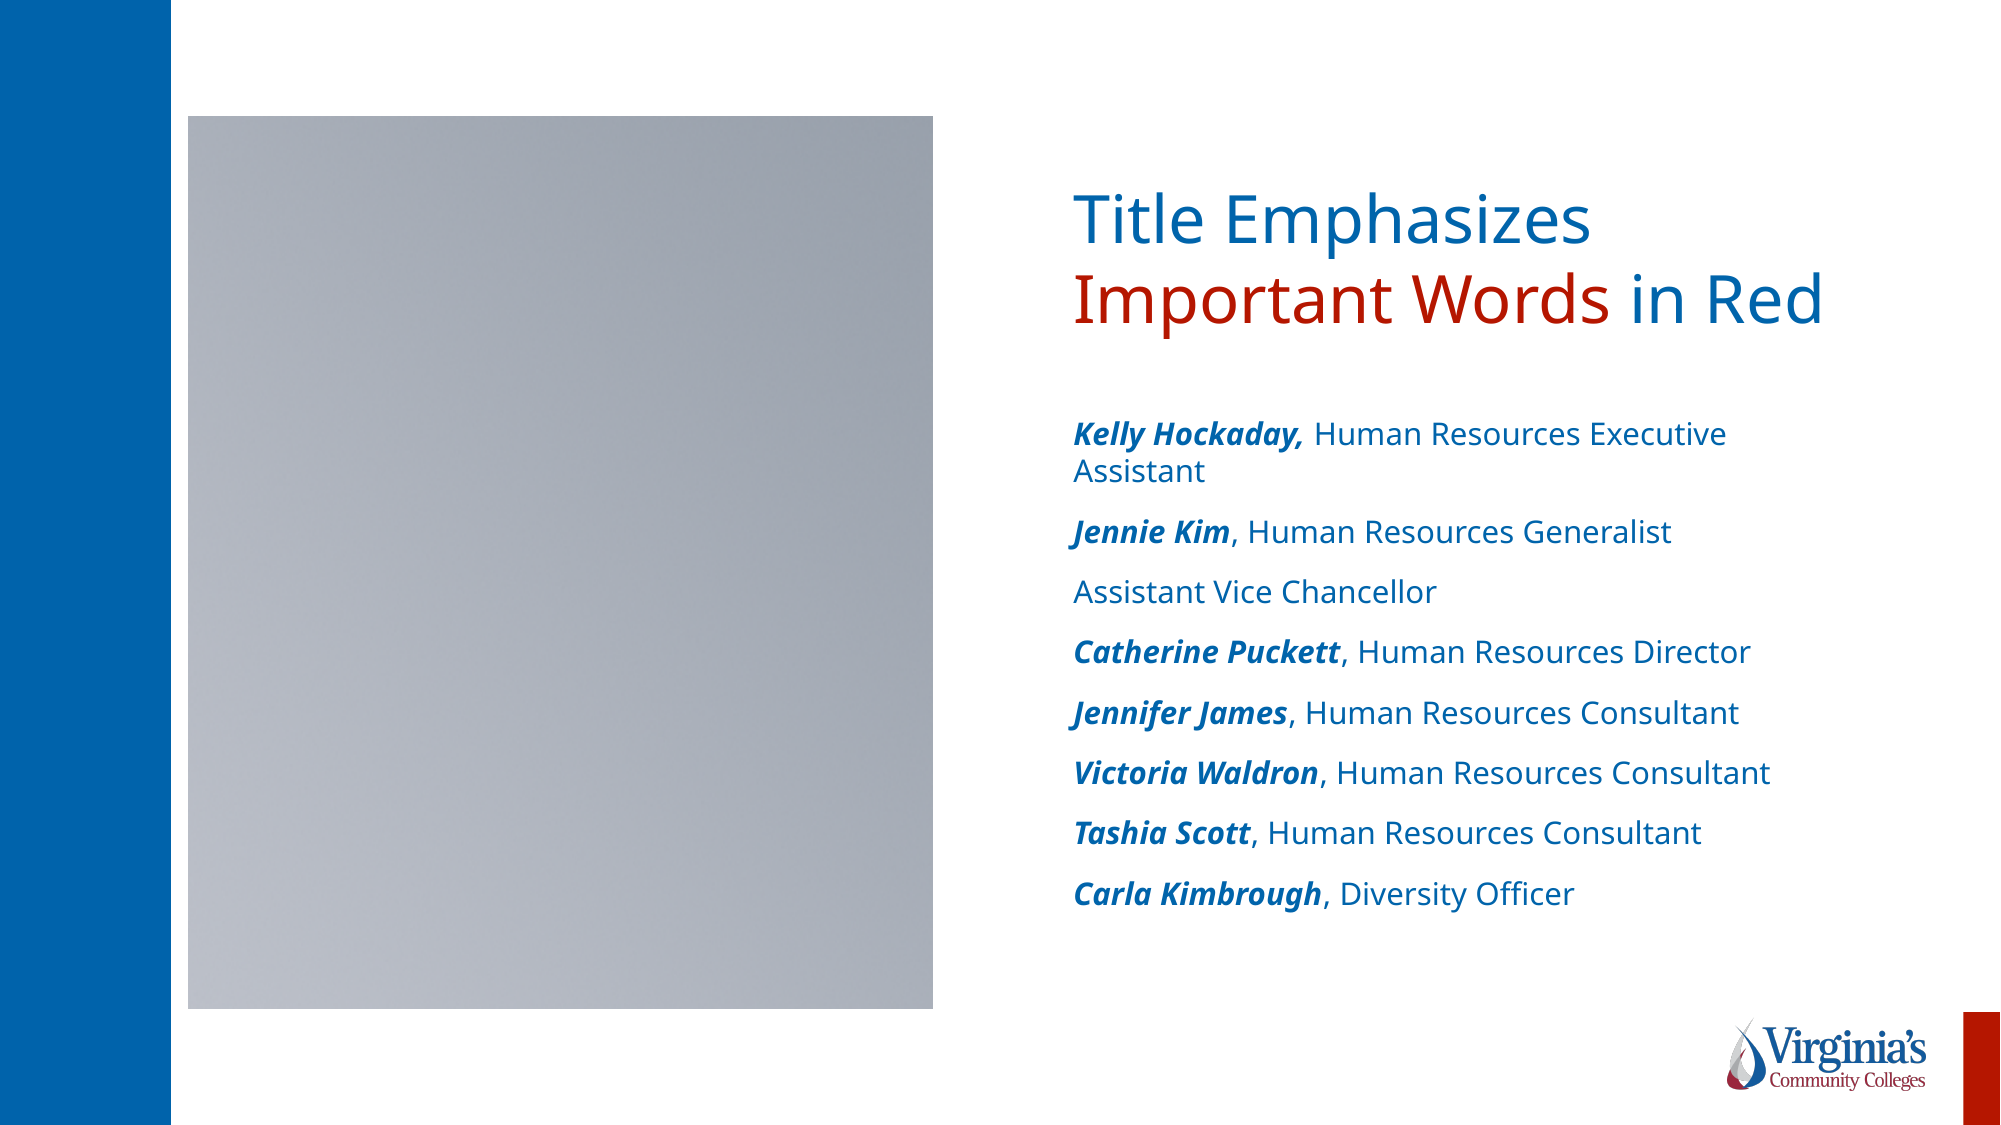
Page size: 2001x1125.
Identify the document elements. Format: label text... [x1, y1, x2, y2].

list Title Emphasizes Important Words in Red [1065, 169, 1909, 340]
list Kelly Hockaday, Human Resources Executive Assistant Jennie Kim, Human Resources Generalist Assistant Vice Chancellor Catherine Puckett, Human Resources Director Jennifer James, Human Resources Consultant Victoria Waldron, Human Resources Consultant Tashia Scott, Human Resources Consultant Carla Kimbrough, Diversity Officer [1065, 406, 1826, 958]
picture [187, 116, 933, 1009]
picture [1727, 1017, 1926, 1091]
